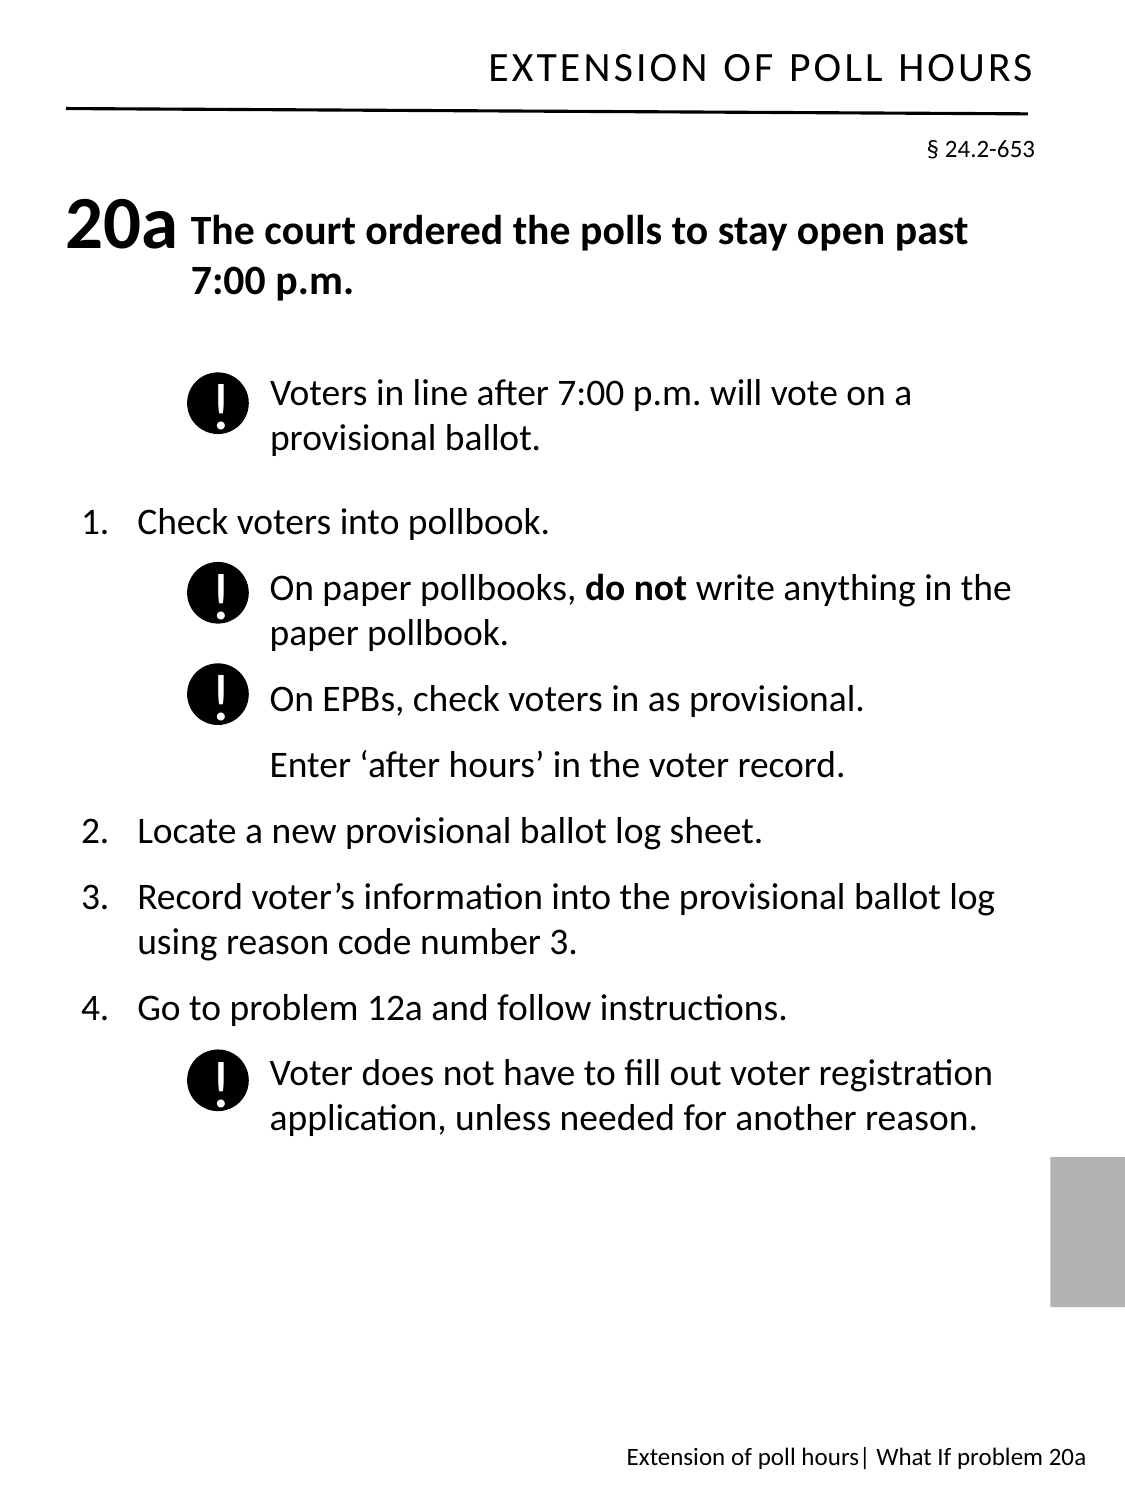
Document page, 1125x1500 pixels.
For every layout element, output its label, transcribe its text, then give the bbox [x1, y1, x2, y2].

list Check voters into pollbook. On paper pollbooks, do not write anything in the paper pollbook. On EPBs, check voters in as provisional. Enter ‘after hours’ in the voter record. Locate a new provisional ballot log sheet. Record voter’s information into the provisional ballot log using reason code number 3. Go to problem 12a and follow instructions. Voter does not have to fill out voter registration application, unless needed for another reason. [65, 489, 1051, 1436]
text_box The court ordered the polls to stay open past 7:00 p.m. [175, 195, 1042, 375]
text_box ! [186, 1048, 250, 1113]
text_box Extension of poll hours| What If problem 20a [611, 1433, 1125, 1478]
text_box ! [186, 560, 250, 625]
text_box ! [186, 375, 250, 436]
text_box 20a [50, 175, 260, 340]
text_box § 24.2-653 [831, 125, 1051, 170]
text_box Voters in line after 7:00 p.m. will vote on a provisional ballot. [215, 375, 1009, 448]
text_box ! [186, 662, 250, 727]
